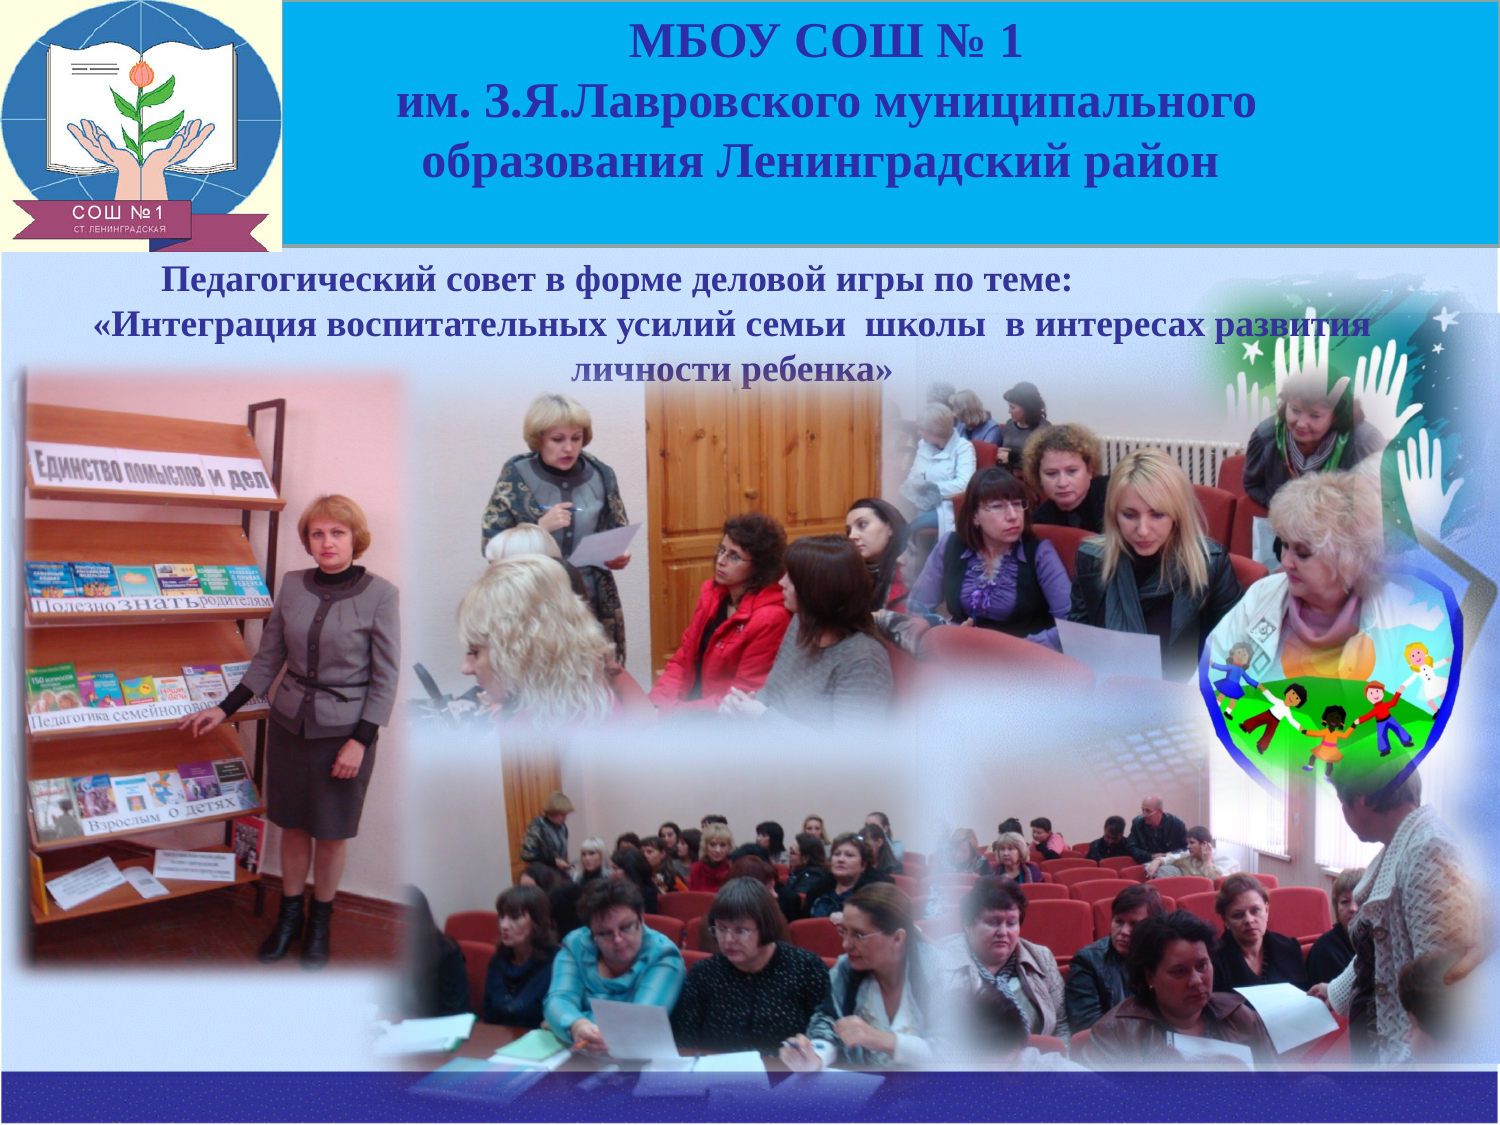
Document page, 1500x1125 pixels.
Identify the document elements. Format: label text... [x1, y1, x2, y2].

text_box [282, 0, 1500, 248]
text_box МБОУ СОШ № 1 им. З.Я.Лавровского муниципального образования Ленинградский район [368, 0, 1285, 195]
picture [0, 248, 1500, 1125]
picture [0, 0, 282, 252]
text_box Педагогический совет в форме деловой игры по теме: «Интеграция воспитательных усилий семьи школы в интересах развития личности ребенка» [0, 246, 1465, 349]
